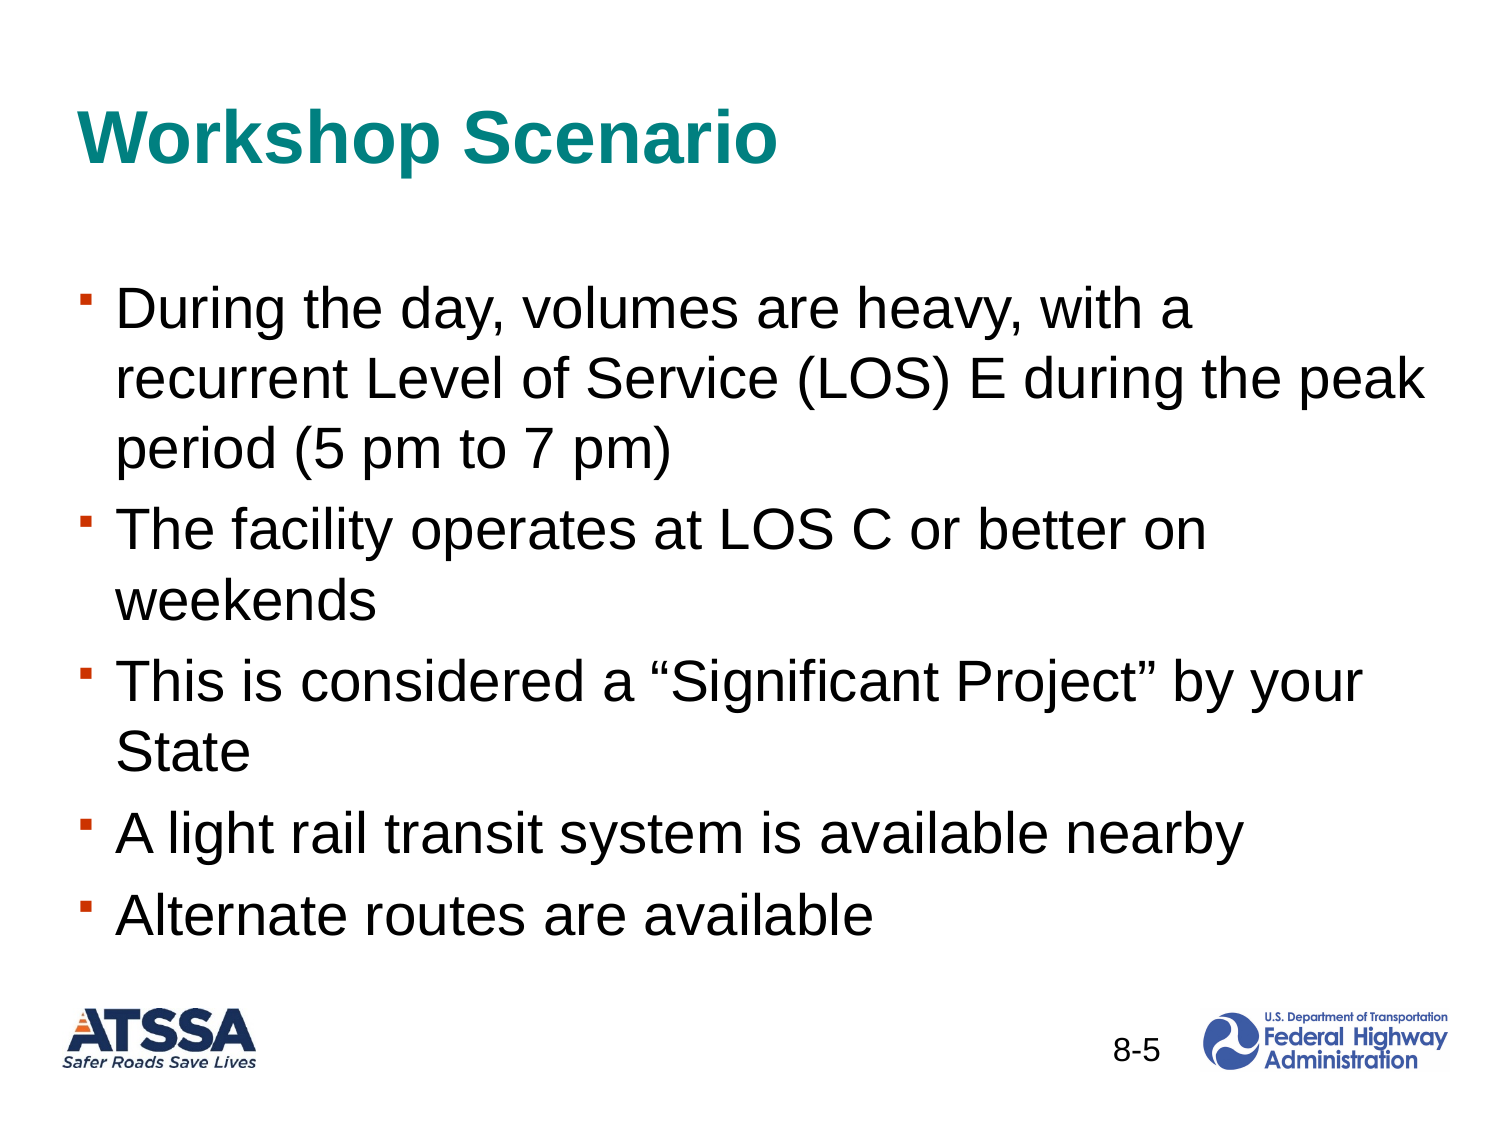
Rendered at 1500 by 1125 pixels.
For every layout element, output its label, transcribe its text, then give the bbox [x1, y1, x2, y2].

title Workshop Scenario [62, 24, 1475, 243]
picture [62, 1013, 256, 1068]
list During the day, volumes are heavy, with a recurrent Level of Service (LOS) E during the peak period (5 pm to 7 pm) The facility operates at LOS C or better on weekends This is considered a “Significant Project” by your State A light rail transit system is available nearby Alternate routes are available [62, 262, 1451, 1013]
picture [1200, 1013, 1450, 1072]
